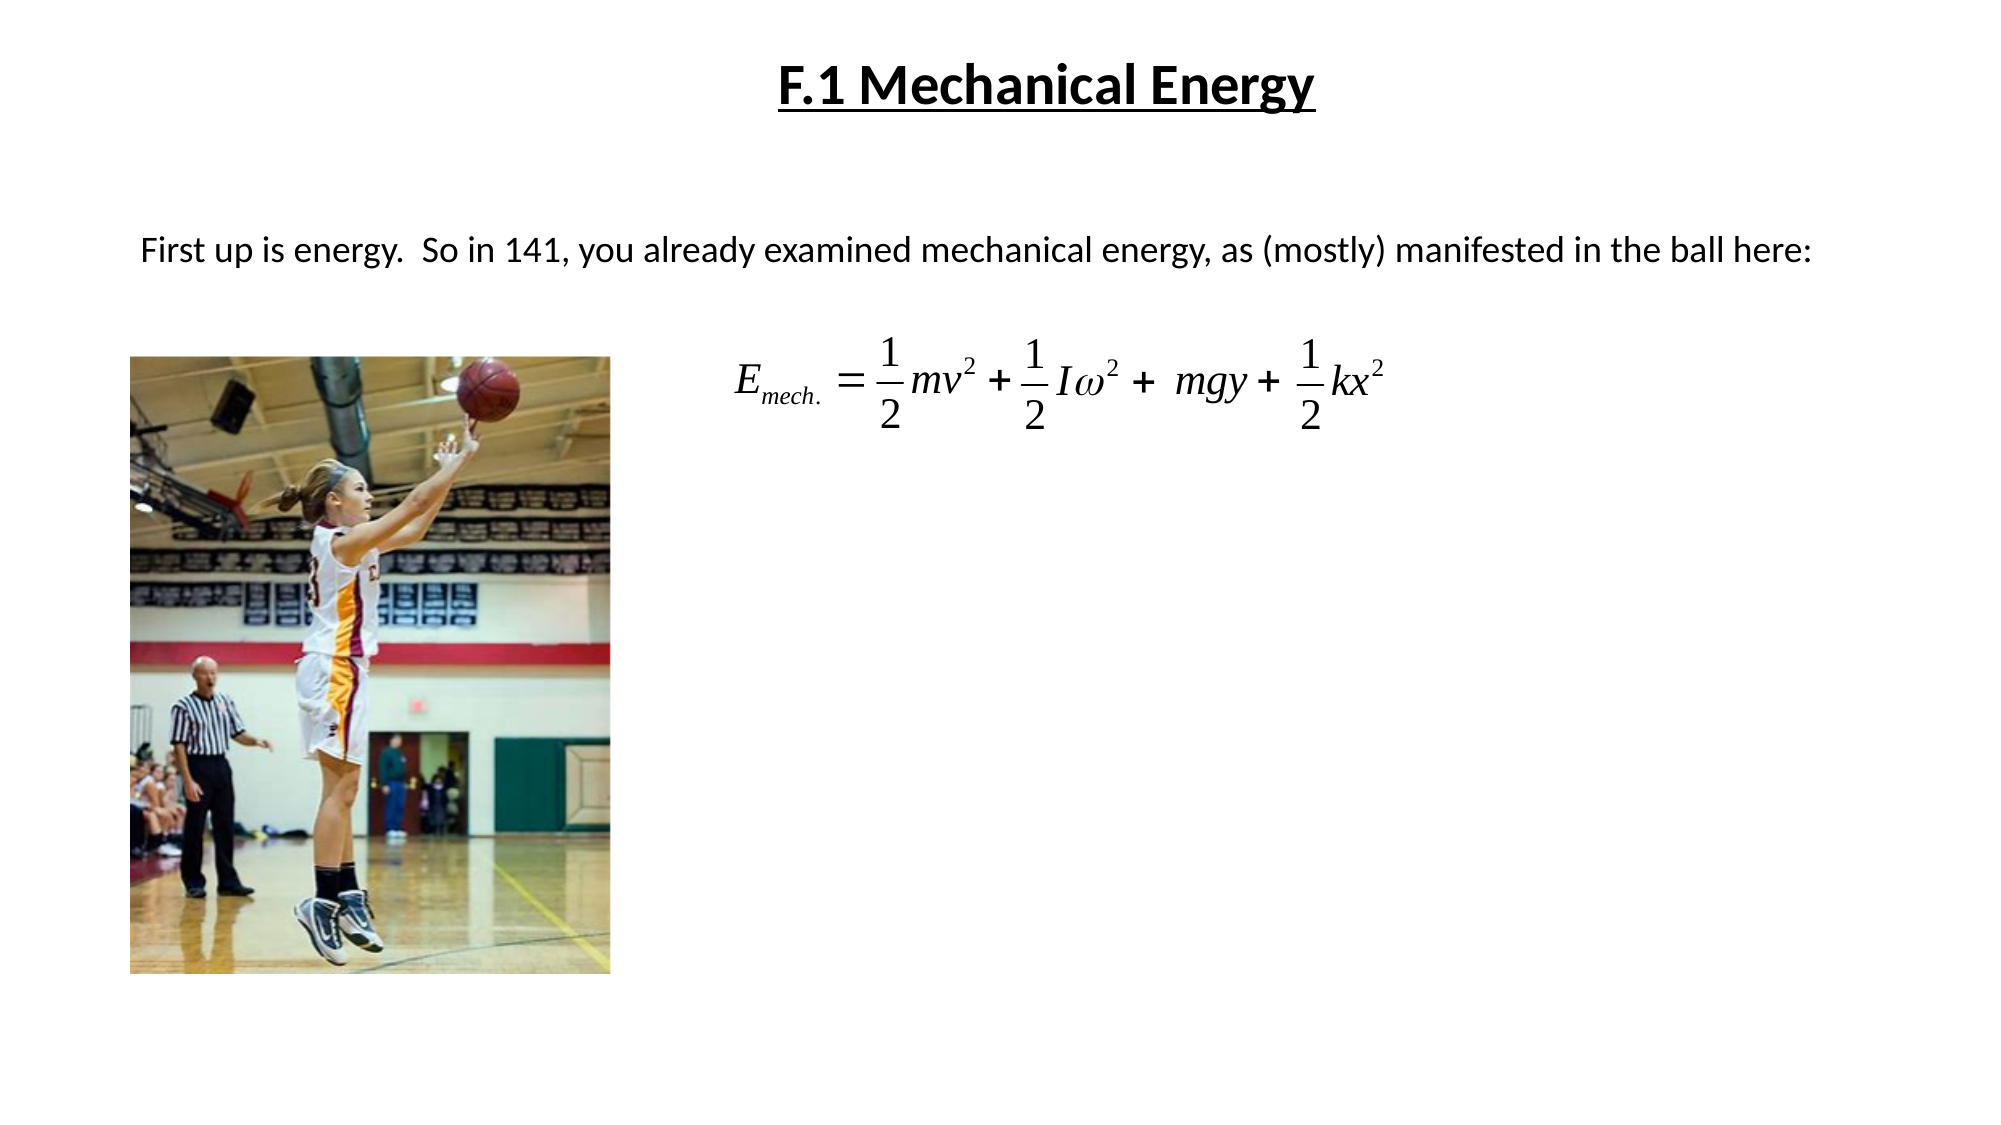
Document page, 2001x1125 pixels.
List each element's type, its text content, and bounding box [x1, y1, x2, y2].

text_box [1014, 326, 1164, 440]
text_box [726, 349, 866, 415]
text_box First up is energy. So in 141, you already examined mechanical energy, as (mostly) manifested in the ball here: [125, 218, 1830, 278]
title F.1 Mechanical Energy [297, 46, 1798, 126]
picture [130, 352, 625, 974]
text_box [1168, 361, 1289, 413]
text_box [869, 324, 1020, 438]
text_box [1290, 326, 1393, 440]
